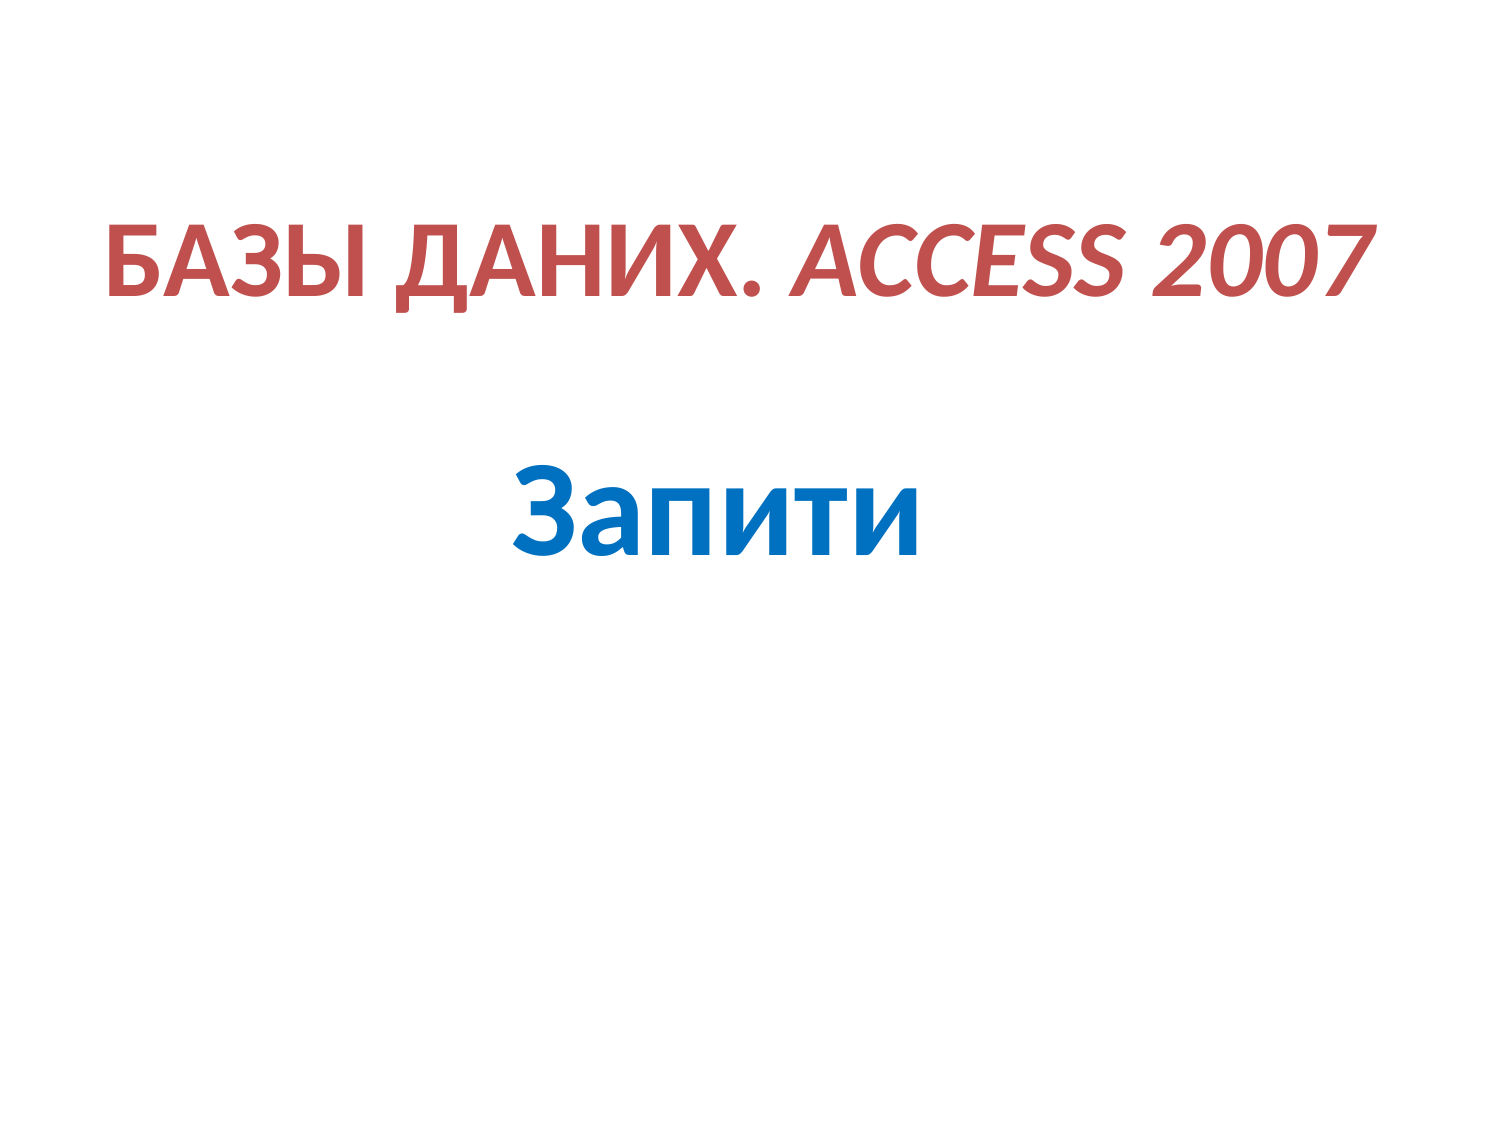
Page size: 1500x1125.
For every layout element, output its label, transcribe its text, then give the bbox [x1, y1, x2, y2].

subtitle Запити [70, 410, 1397, 614]
title БАЗЫ ДАНИХ. ACCESS 2007 [23, 128, 1455, 377]
